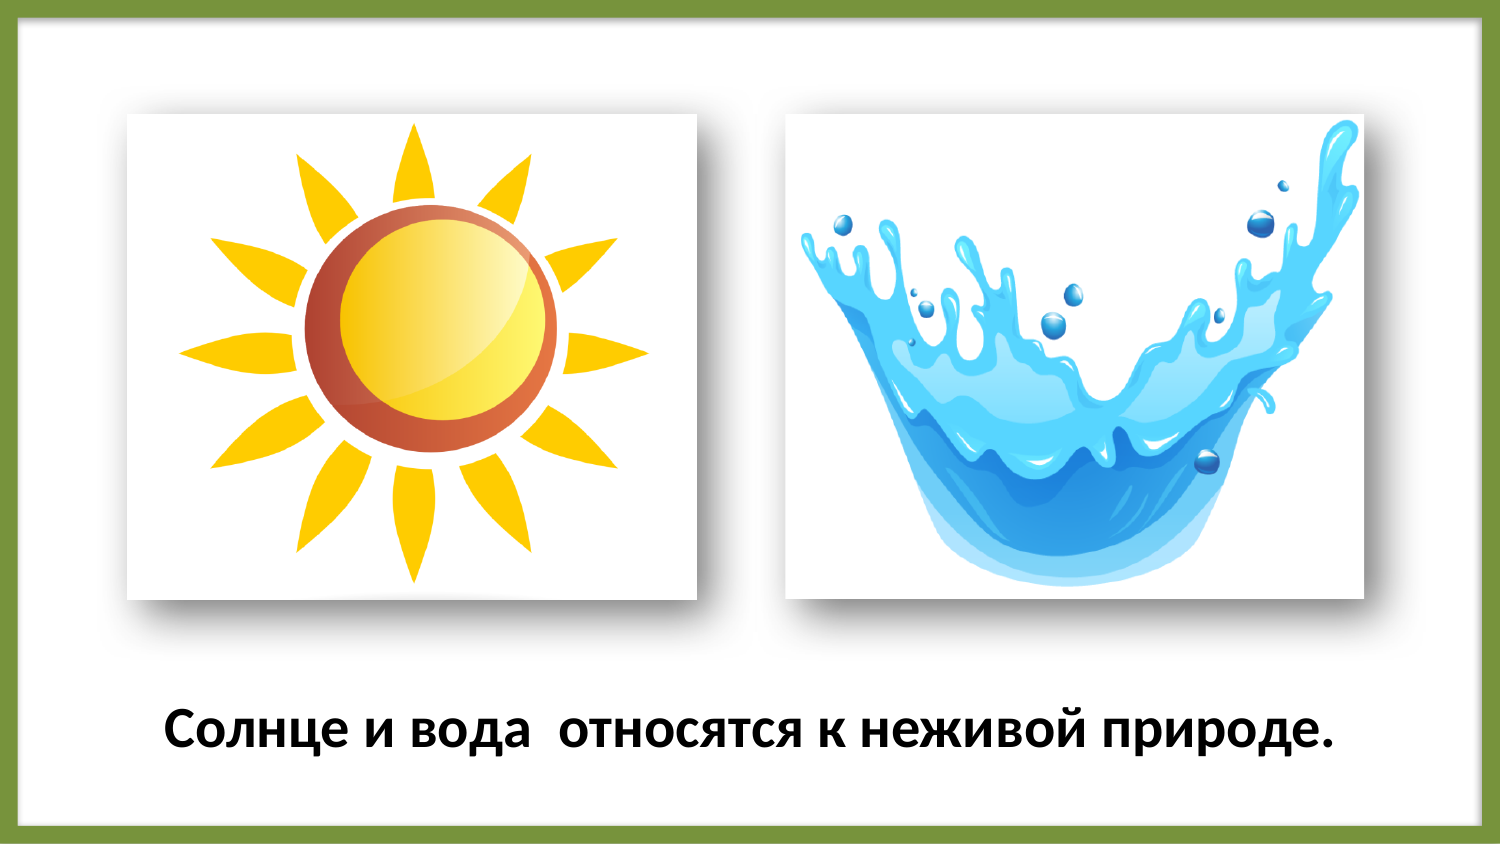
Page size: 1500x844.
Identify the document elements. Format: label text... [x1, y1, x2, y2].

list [785, 114, 1365, 600]
text_box Солнце и вода относятся к неживой природе. [149, 681, 1352, 767]
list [123, 114, 703, 600]
